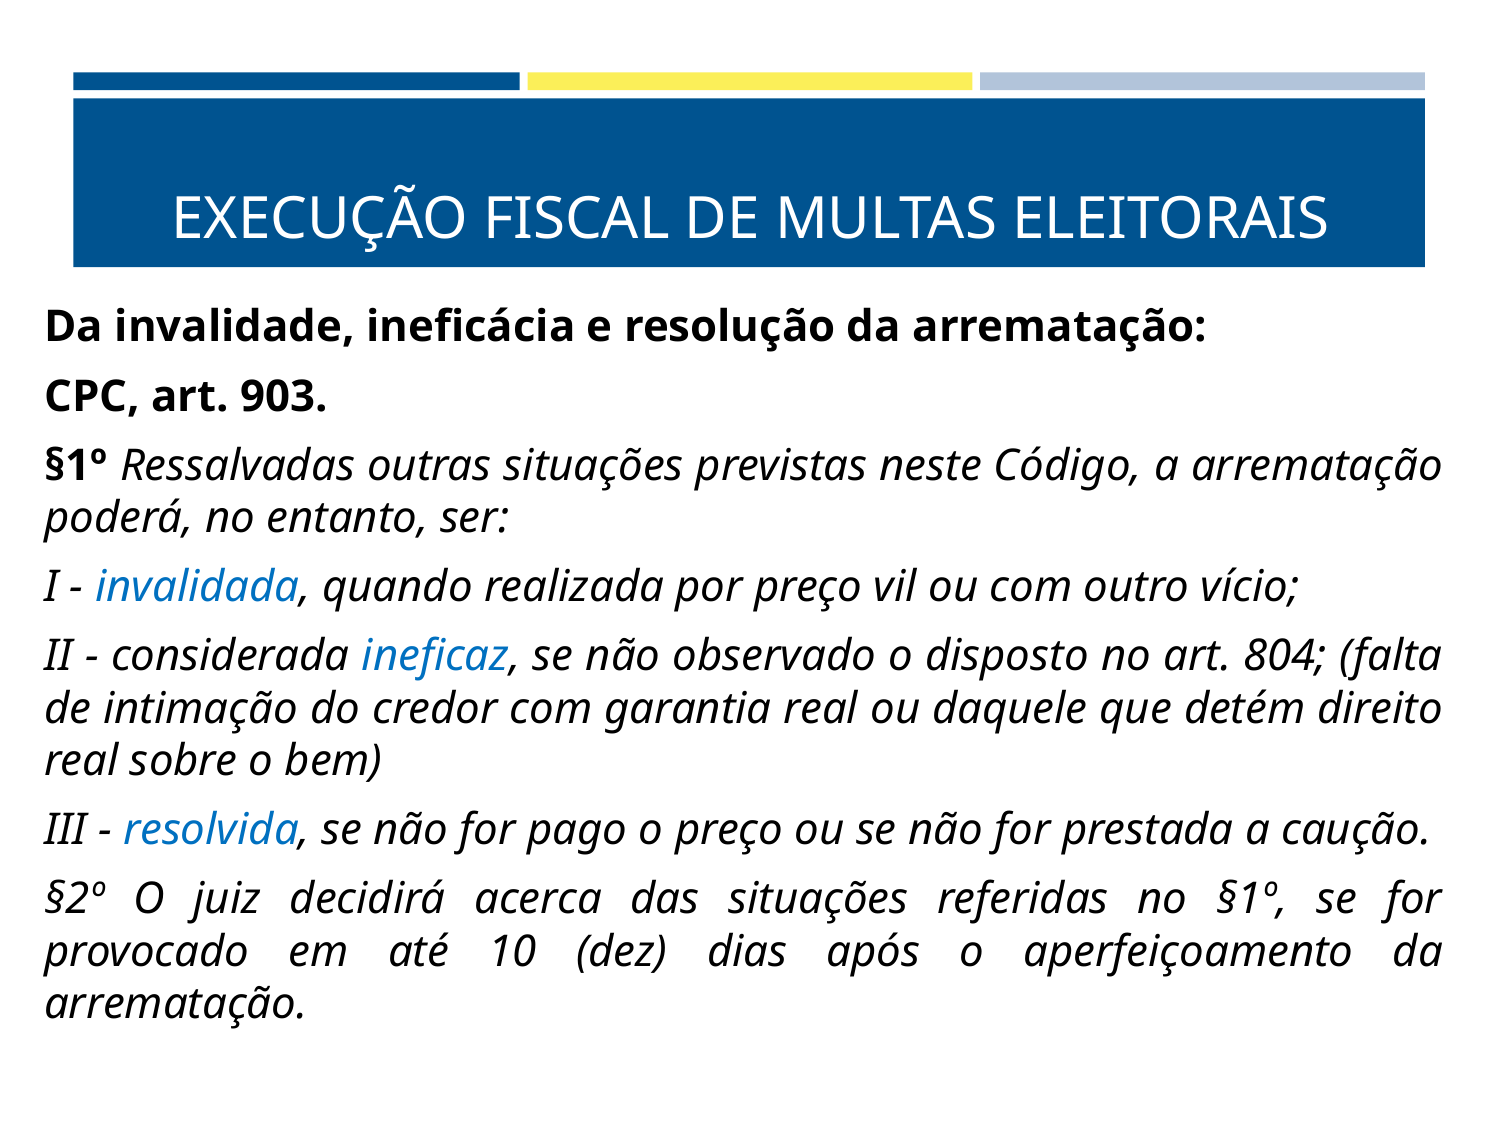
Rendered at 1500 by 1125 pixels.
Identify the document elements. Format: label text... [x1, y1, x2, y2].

title EXECUÇÃO FISCAL DE MULTAS ELEITORAIS [95, 112, 1406, 259]
list Da invalidade, ineficácia e resolução da arrematação: CPC, art. 903. §1º Ressalvadas outras situações previstas neste Código, a arrematação poderá, no entanto, ser: I - invalidada, quando realizada por preço vil ou com outro vício; II - considerada ineficaz, se não observado o disposto no art. 804; (falta de intimação do credor com garantia real ou daquele que detém direito real sobre o bem) III - resolvida, se não for pago o preço ou se não for prestada a caução. §2º O juiz decidirá acerca das situações referidas no §1º, se for provocado em até 10 (dez) dias após o aperfeiçoamento da arrematação. [29, 290, 1459, 1094]
